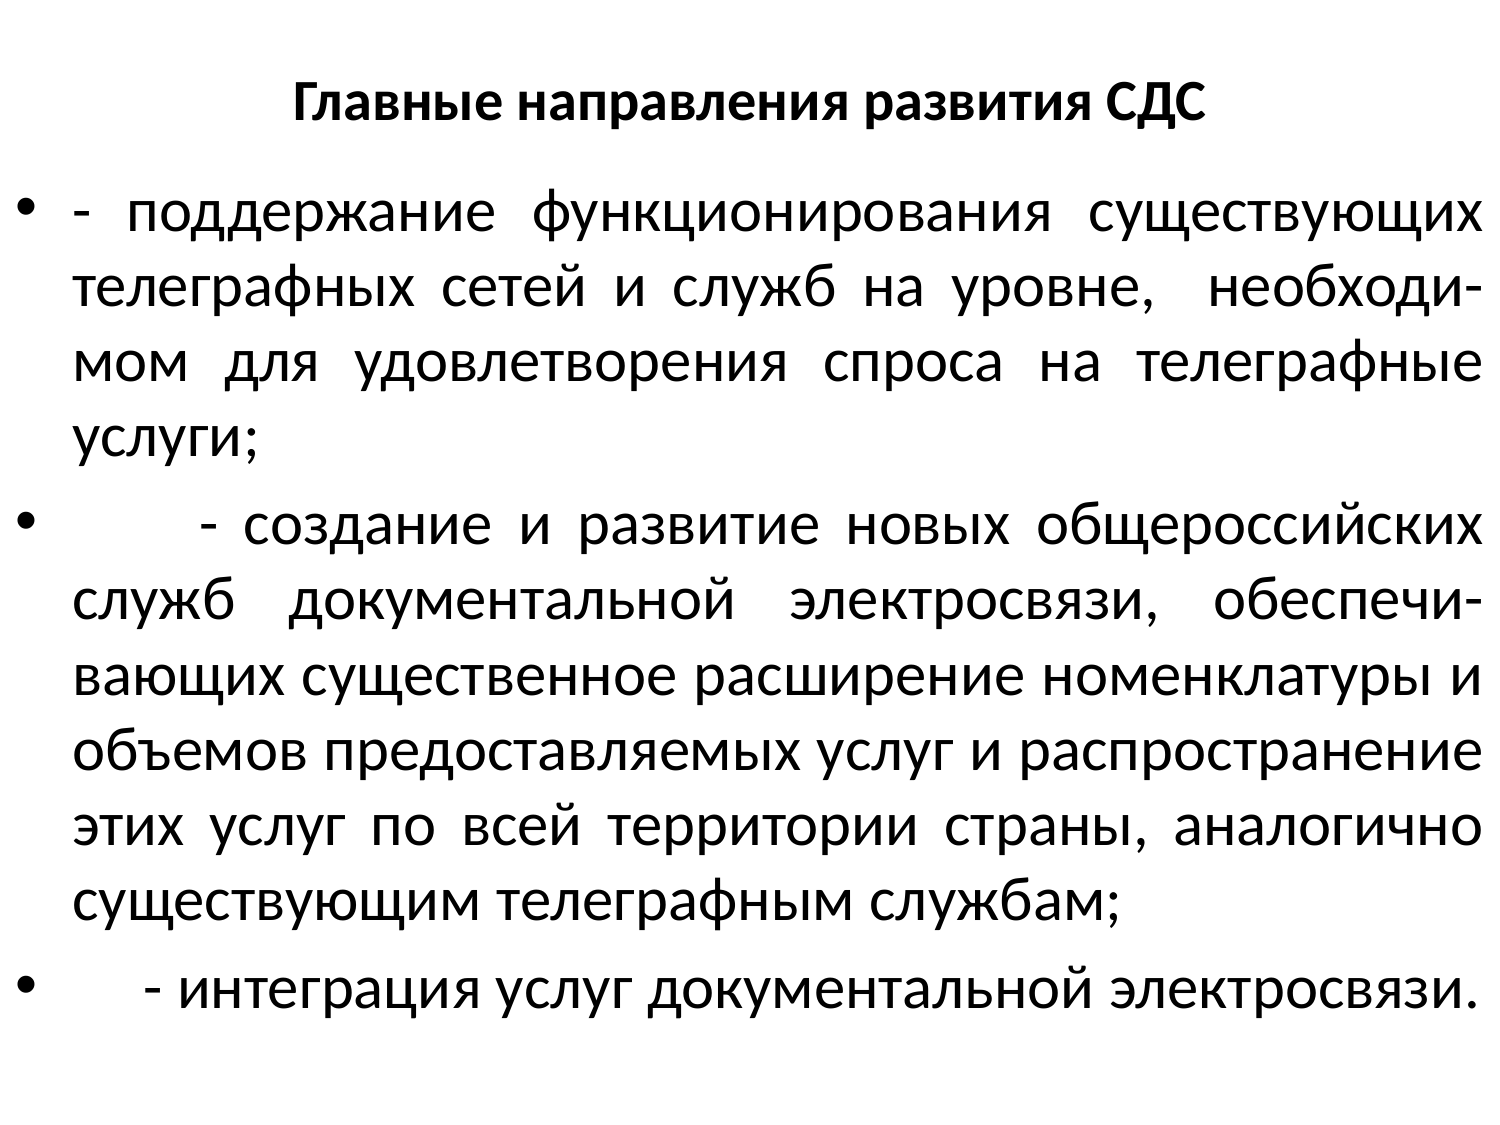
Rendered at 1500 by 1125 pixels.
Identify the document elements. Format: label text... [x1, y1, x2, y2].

title Главные направления развития СДС [75, 45, 1425, 149]
list - поддержание функционирования существующих телеграфных сетей и служб на уровне, необходи- мом для удовлетворения спроса на телеграфные услуги; - создание и развитие новых общероссийских служб документальной электросвязи, обеспечи- вающих существенное расширение номенклатуры и объемов предоставляемых услуг и распространение этих услуг по всей территории страны, аналогично существующим телеграфным службам; - интеграция услуг документальной электросвязи. [0, 160, 1500, 1125]
